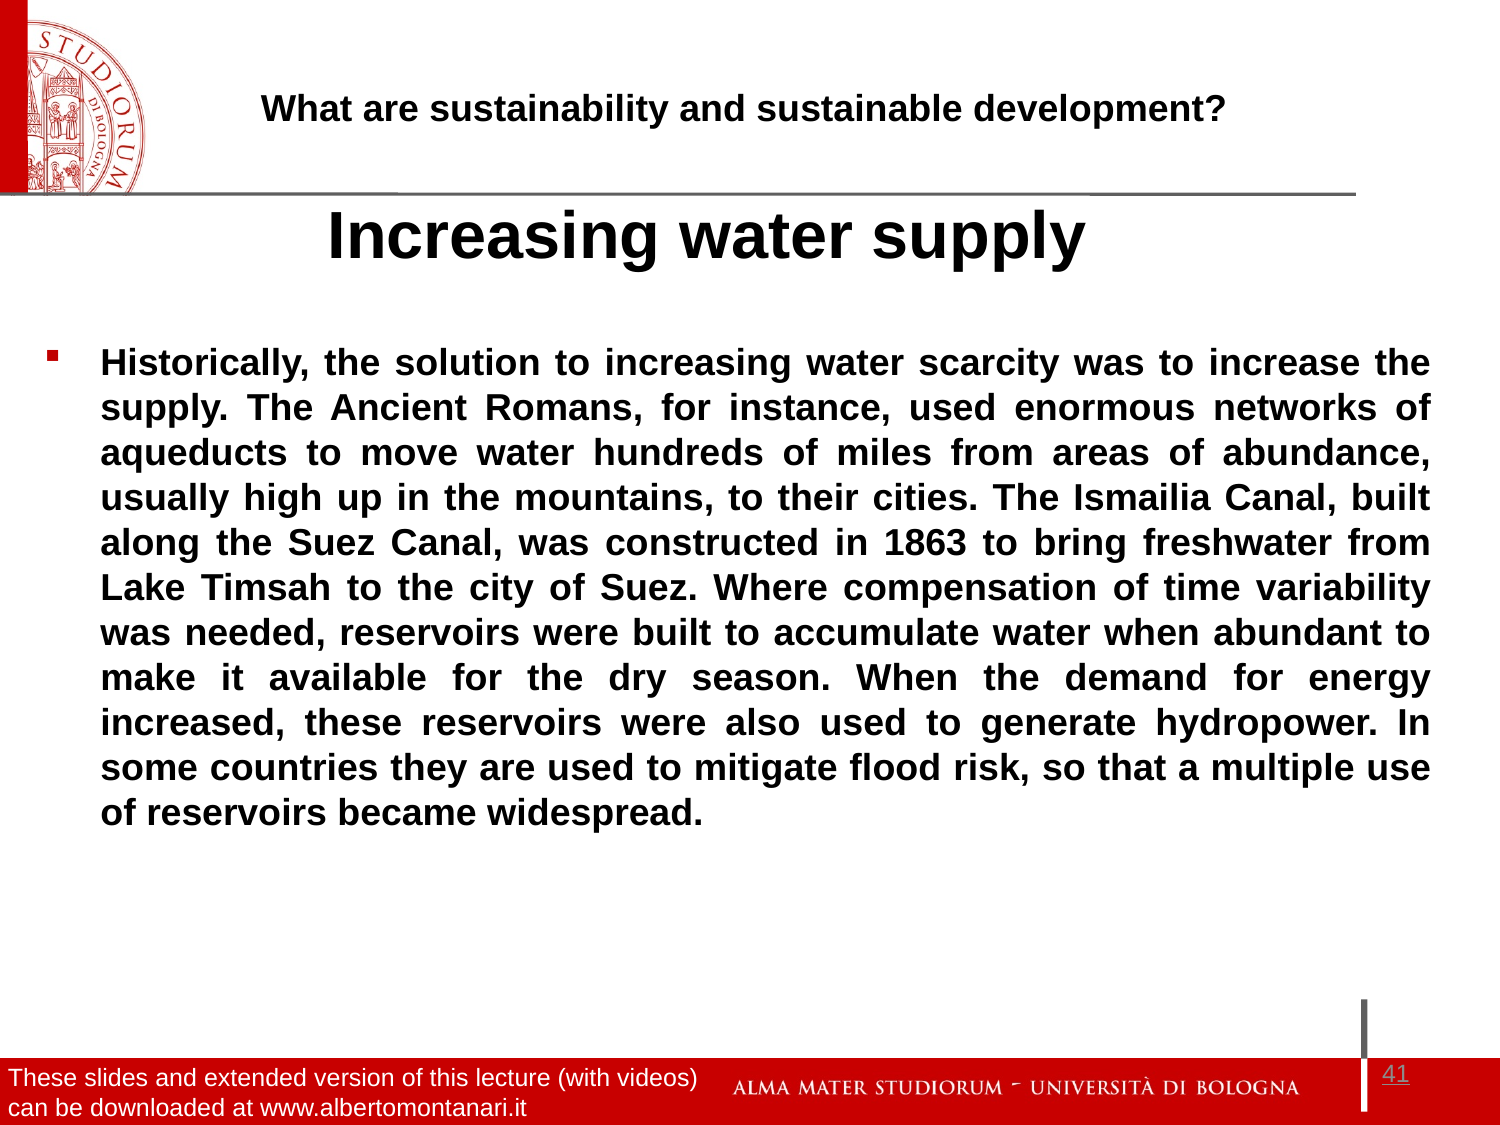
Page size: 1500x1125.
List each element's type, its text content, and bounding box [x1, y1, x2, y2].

list Historically, the solution to increasing water scarcity was to increase the supply. The Ancient Romans, for instance, used enormous networks of aqueducts to move water hundreds of miles from areas of abundance, usually high up in the mountains, to their cities. The Ismailia Canal, built along the Suez Canal, was constructed in 1863 to bring freshwater from Lake Timsah to the city of Suez. Where compensation of time variability was needed, reservoirs were built to accumulate water when abundant to make it available for the dry season. When the demand for energy increased, these reservoirs were also used to generate hydropower. In some countries they are used to mitigate flood risk, so that a multiple use of reservoirs became widespread. [29, 331, 1447, 984]
text_box Increasing water supply [312, 184, 1447, 280]
picture [28, 16, 151, 192]
slide_number 41 [1074, 1042, 1425, 1103]
picture [0, 1058, 1500, 1125]
